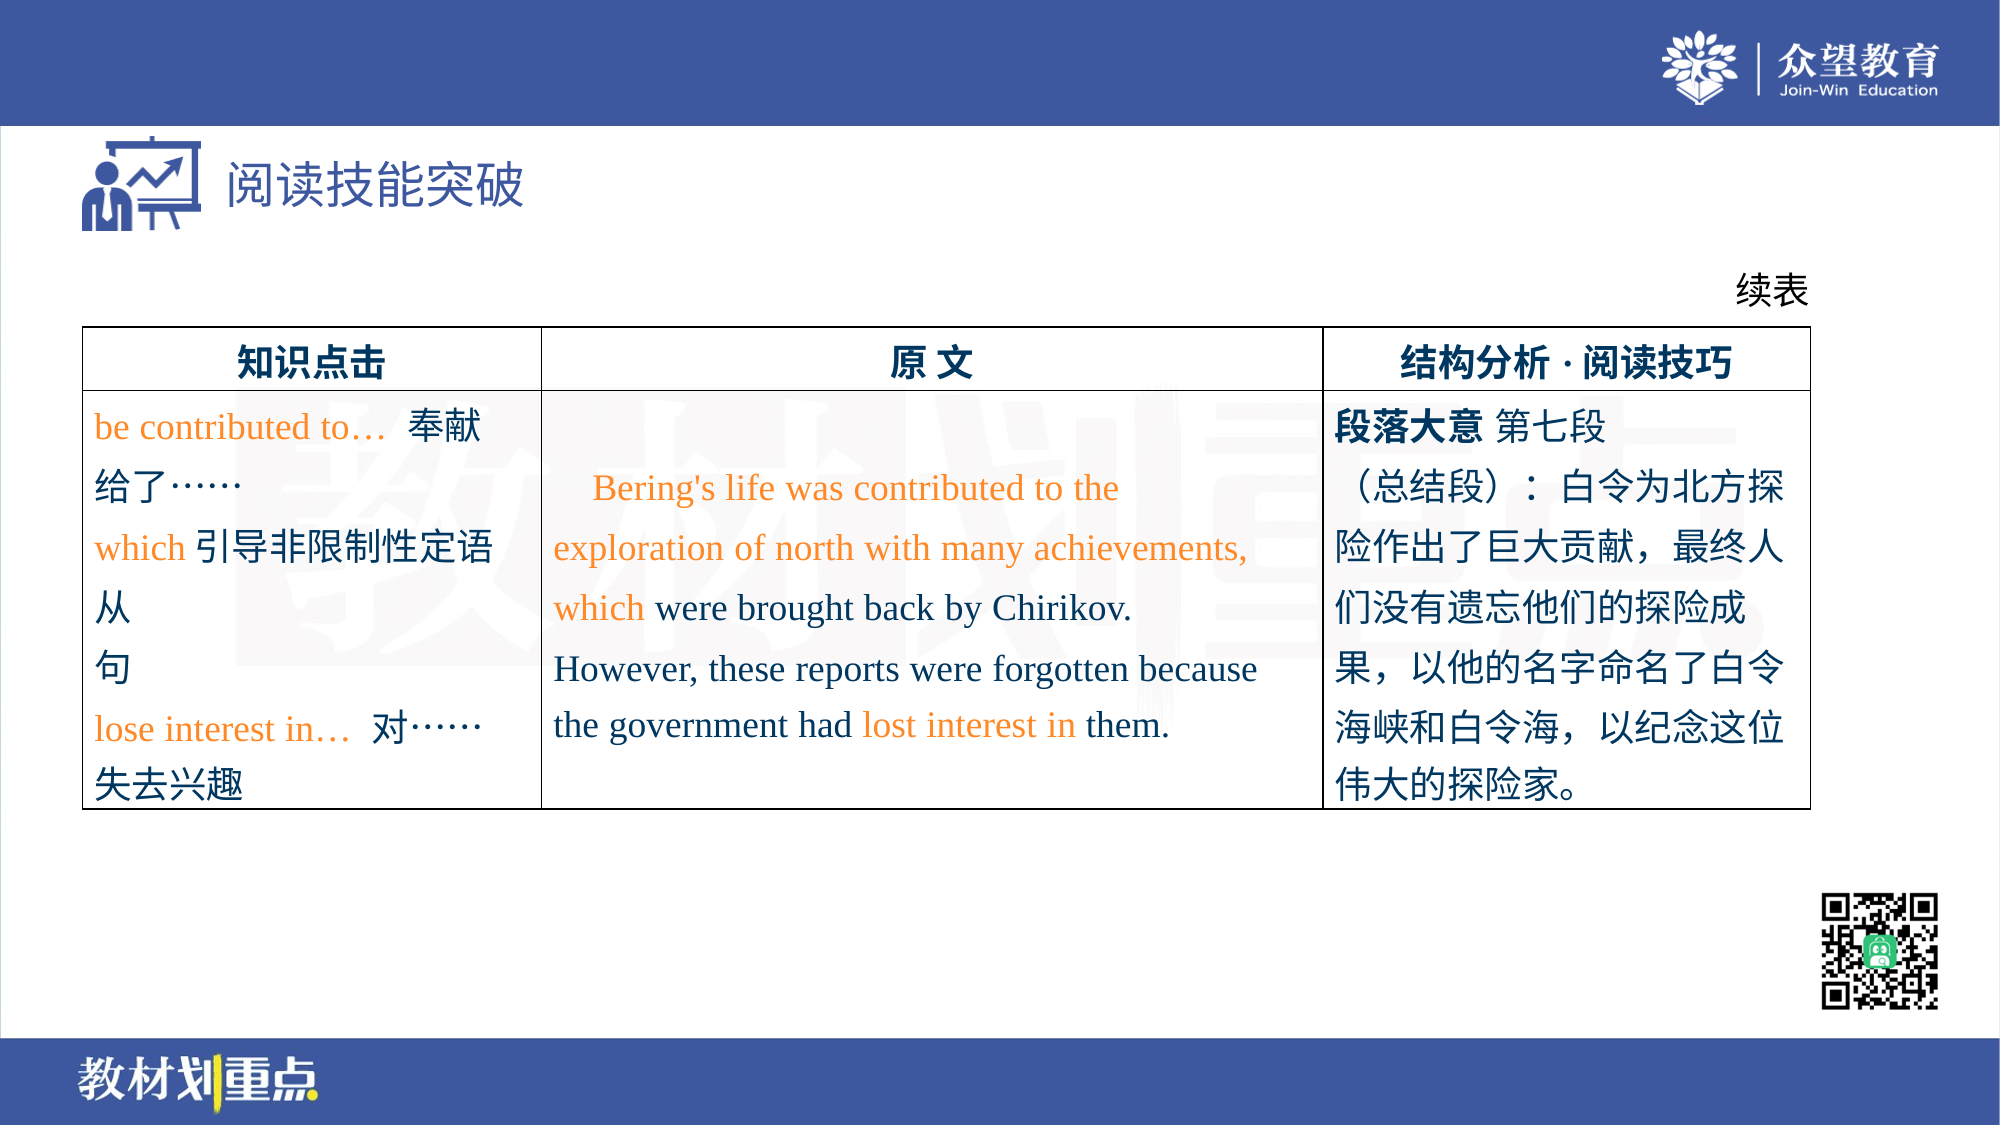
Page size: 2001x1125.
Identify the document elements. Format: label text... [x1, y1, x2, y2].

text_box 续表 [1734, 247, 1811, 312]
table_cell be contributed to… 奉献 给了…… which引导非限制性定语从 句 lose interest in… 对…… 失去兴趣 [83, 391, 541, 808]
table_header 结构分析·阅读技巧 [1324, 328, 1810, 390]
table_cell Bering's life was contributed to the exploration of north with many achievements, which were brought back by Chirikov. However, these reports were forgotten because the government had lost interest in them. [542, 391, 1322, 808]
table_header 知识点击 [83, 328, 541, 390]
picture [0, 0, 2000, 1125]
table_header 原 文 [542, 328, 1322, 390]
table_cell 段落大意 第七段 （总结段）：白令为北方探 险作出了巨大贡献，最终人 们没有遗忘他们的探险成 果，以他的名字命名了白令 海峡和白令海，以纪念这位 伟大的探险家。 [1324, 391, 1810, 808]
